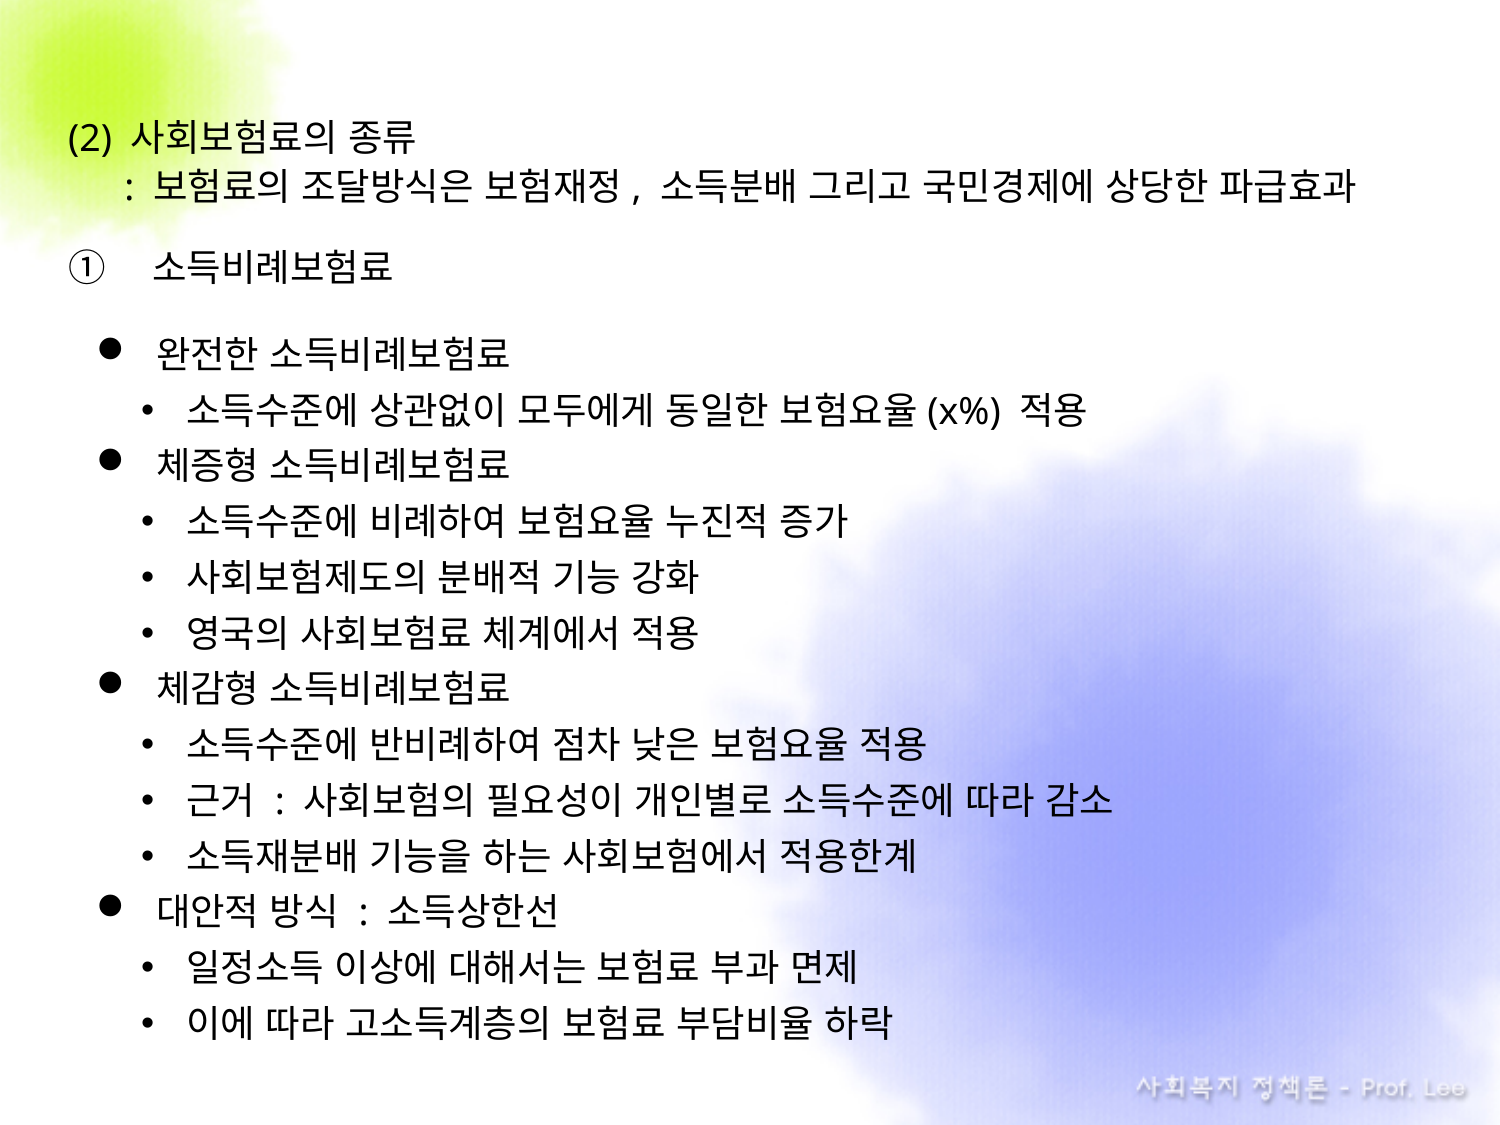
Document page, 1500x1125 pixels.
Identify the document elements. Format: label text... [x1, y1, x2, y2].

picture [0, 0, 1500, 1125]
list (2) 사회보험료의 종류 : 보험료의 조달방식은 보험재정, 소득분배 그리고 국민경제에 상당한 파급효과 소득비례보험료 완전한 소득비례보험료 소득수준에 상관없이 모두에게 동일한 보험요율(x%) 적용 체증형 소득비례보험료 소득수준에 비례하여 보험요율 누진적 증가 사회보험제도의 분배적 기능 강화 영국의 사회보험료 체계에서 적용 체감형 소득비례보험료 소득수준에 반비례하여 점차 낮은 보험요율 적용 근거 : 사회보험의 필요성이 개인별로 소득수준에 따라 감소 소득재분배 기능을 하는 사회보험에서 적용한계 대안적 방식 : 소득상한선 일정소득 이상에 대해서는 보험료 부과 면제 이에 따라 고소득계층의 보험료 부담비율 하락 [53, 101, 1465, 1102]
